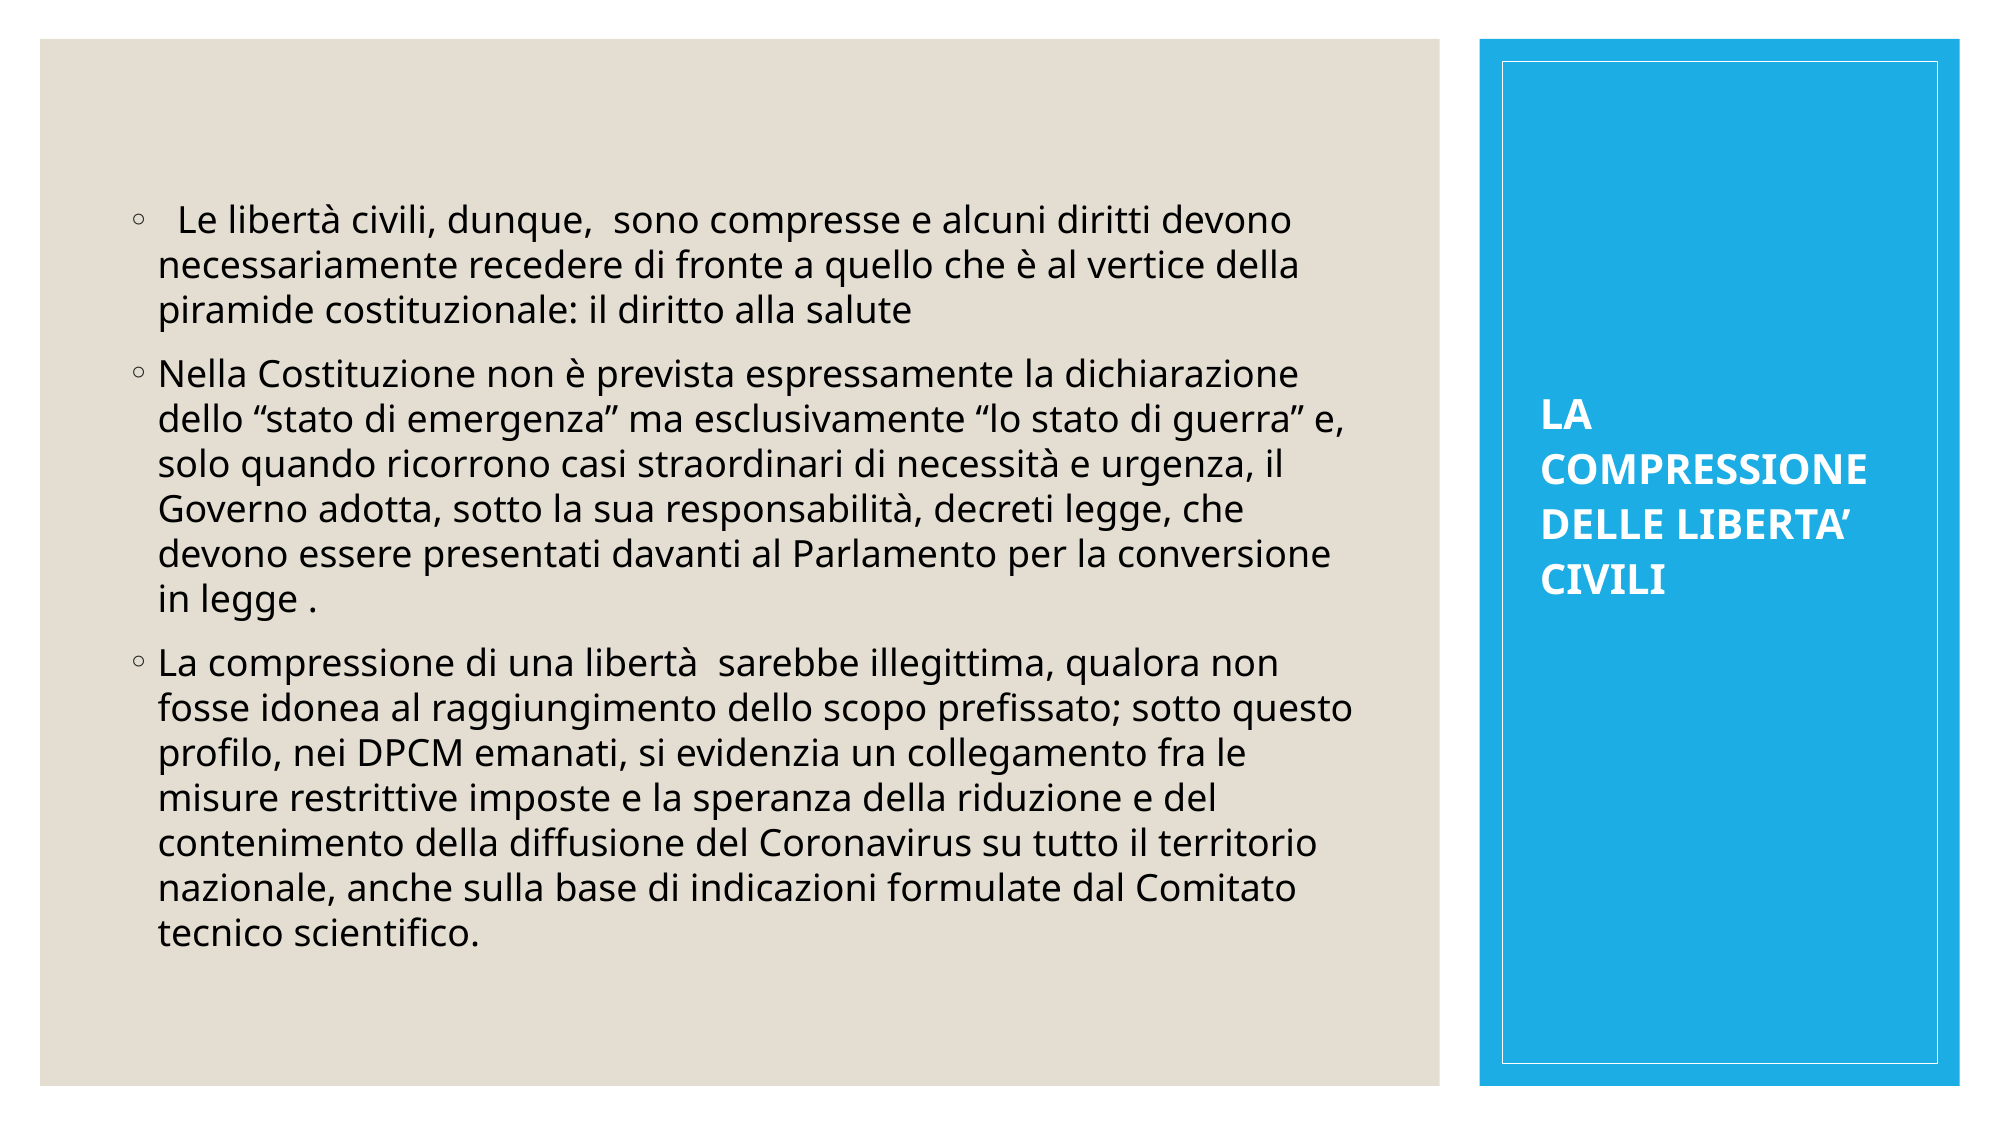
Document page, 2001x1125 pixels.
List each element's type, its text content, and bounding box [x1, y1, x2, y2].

list LA COMPRESSIONE DELLE LIBERTA’ CIVILI [1524, 375, 1924, 950]
list Le libertà civili, dunque, sono compresse e alcuni diritti devono necessariamente recedere di fronte a quello che è al vertice della piramide costituzionale: il diritto alla salute Nella Costituzione non è prevista espressamente la dichiarazione dello “stato di emergenza” ma esclusivamente “lo stato di guerra” e, solo quando ricorrono casi straordinari di necessità e urgenza, il Governo adotta, sotto la sua responsabilità, decreti legge, che devono essere presentati davanti al Parlamento per la conversione in legge . La compressione di una libertà sarebbe illegittima, qualora non fosse idonea al raggiungimento dello scopo prefissato; sotto questo profilo, nei DPCM emanati, si evidenzia un collegamento fra le misure restrittive imposte e la speranza della riduzione e del contenimento della diffusione del Coronavirus su tutto il territorio nazionale, anche sulla base di indicazioni formulate dal Comitato tecnico scientifico. [112, 99, 1388, 975]
